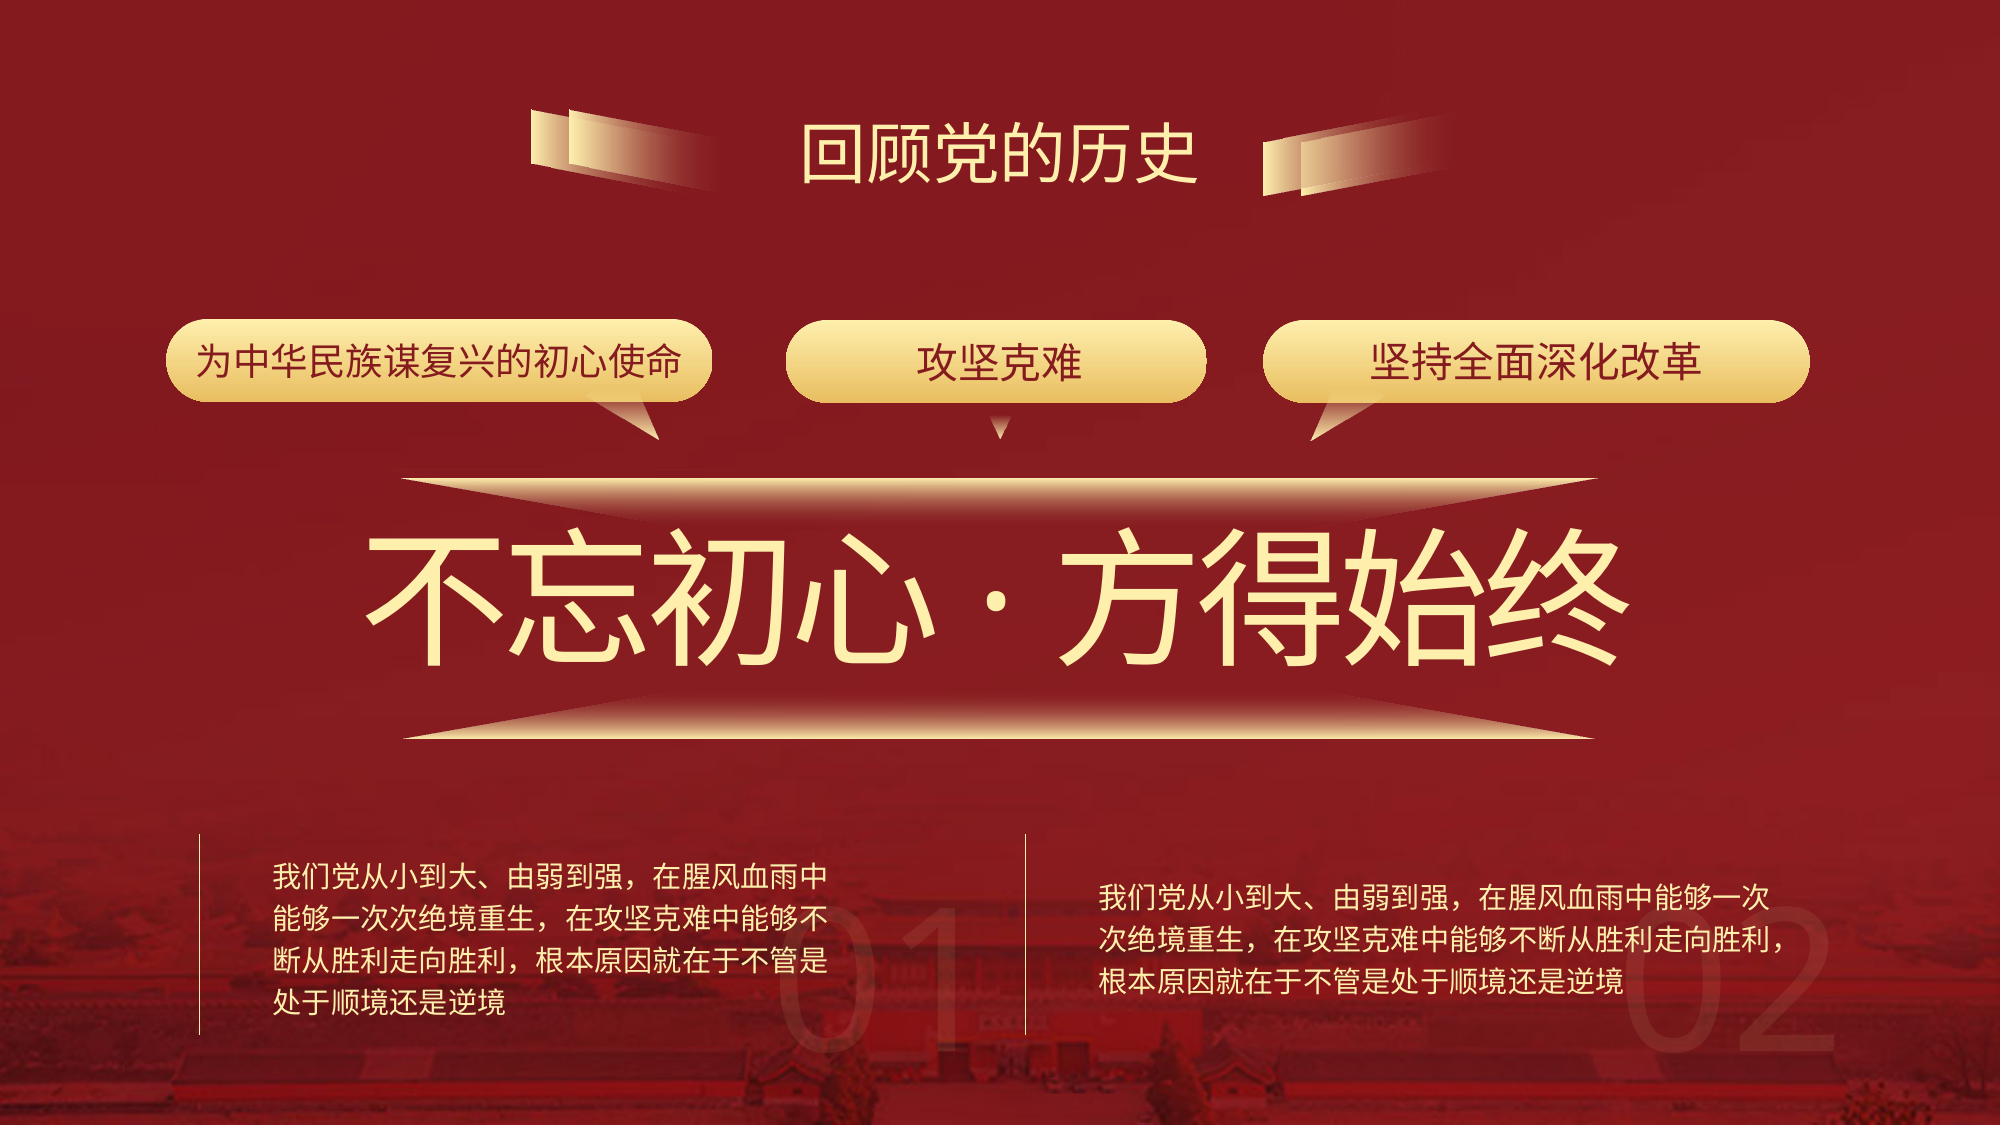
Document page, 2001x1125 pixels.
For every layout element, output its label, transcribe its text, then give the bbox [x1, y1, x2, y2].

text_box [165, 317, 714, 403]
text_box [1262, 318, 1811, 404]
text_box 02 [1601, 843, 1883, 1099]
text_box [388, 469, 1611, 529]
text_box [1308, 360, 1385, 443]
text_box [583, 359, 661, 442]
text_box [531, 109, 737, 196]
text_box 坚持全面深化改革 [1354, 328, 1719, 394]
text_box 我们党从小到大、由弱到强，在腥风血雨中能够一次次绝境重生，在攻坚克难中能够不断从胜利走向胜利，根本原因就在于不管是处于顺境还是逆境 [1083, 864, 1810, 1006]
picture [0, 0, 2000, 1125]
text_box 为中华民族谋复兴的初心使命 [180, 330, 699, 390]
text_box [388, 687, 1611, 747]
text_box [784, 318, 1208, 404]
text_box 回顾党的历史 [744, 104, 1256, 200]
text_box 不忘初心·方得始终 [189, 497, 1804, 693]
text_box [1263, 109, 1469, 196]
text_box 01 [755, 843, 1037, 1099]
text_box 我们党从小到大、由弱到强，在腥风血雨中能够一次次绝境重生，在攻坚克难中能够不断从胜利走向胜利，根本原因就在于不管是处于顺境还是逆境 [257, 843, 858, 1027]
text_box 攻坚克难 [901, 328, 1099, 394]
text_box [982, 401, 1018, 442]
